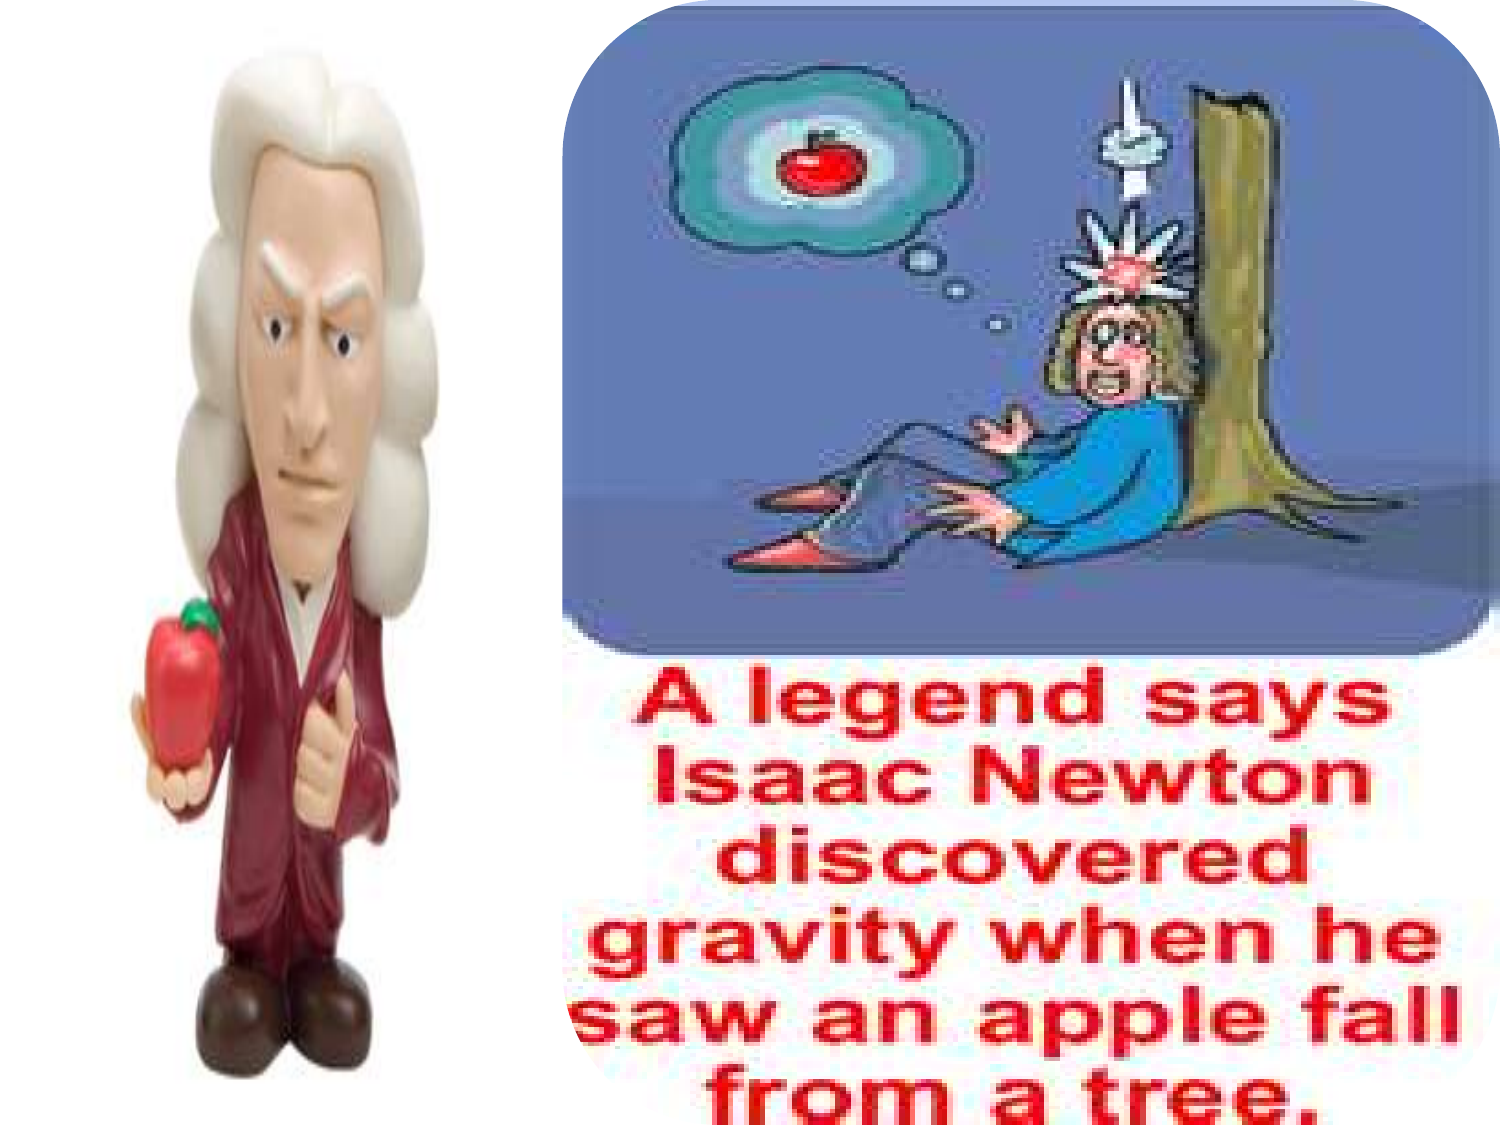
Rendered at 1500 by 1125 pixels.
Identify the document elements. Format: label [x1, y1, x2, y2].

list [562, 0, 1500, 1125]
picture [0, 0, 551, 1125]
